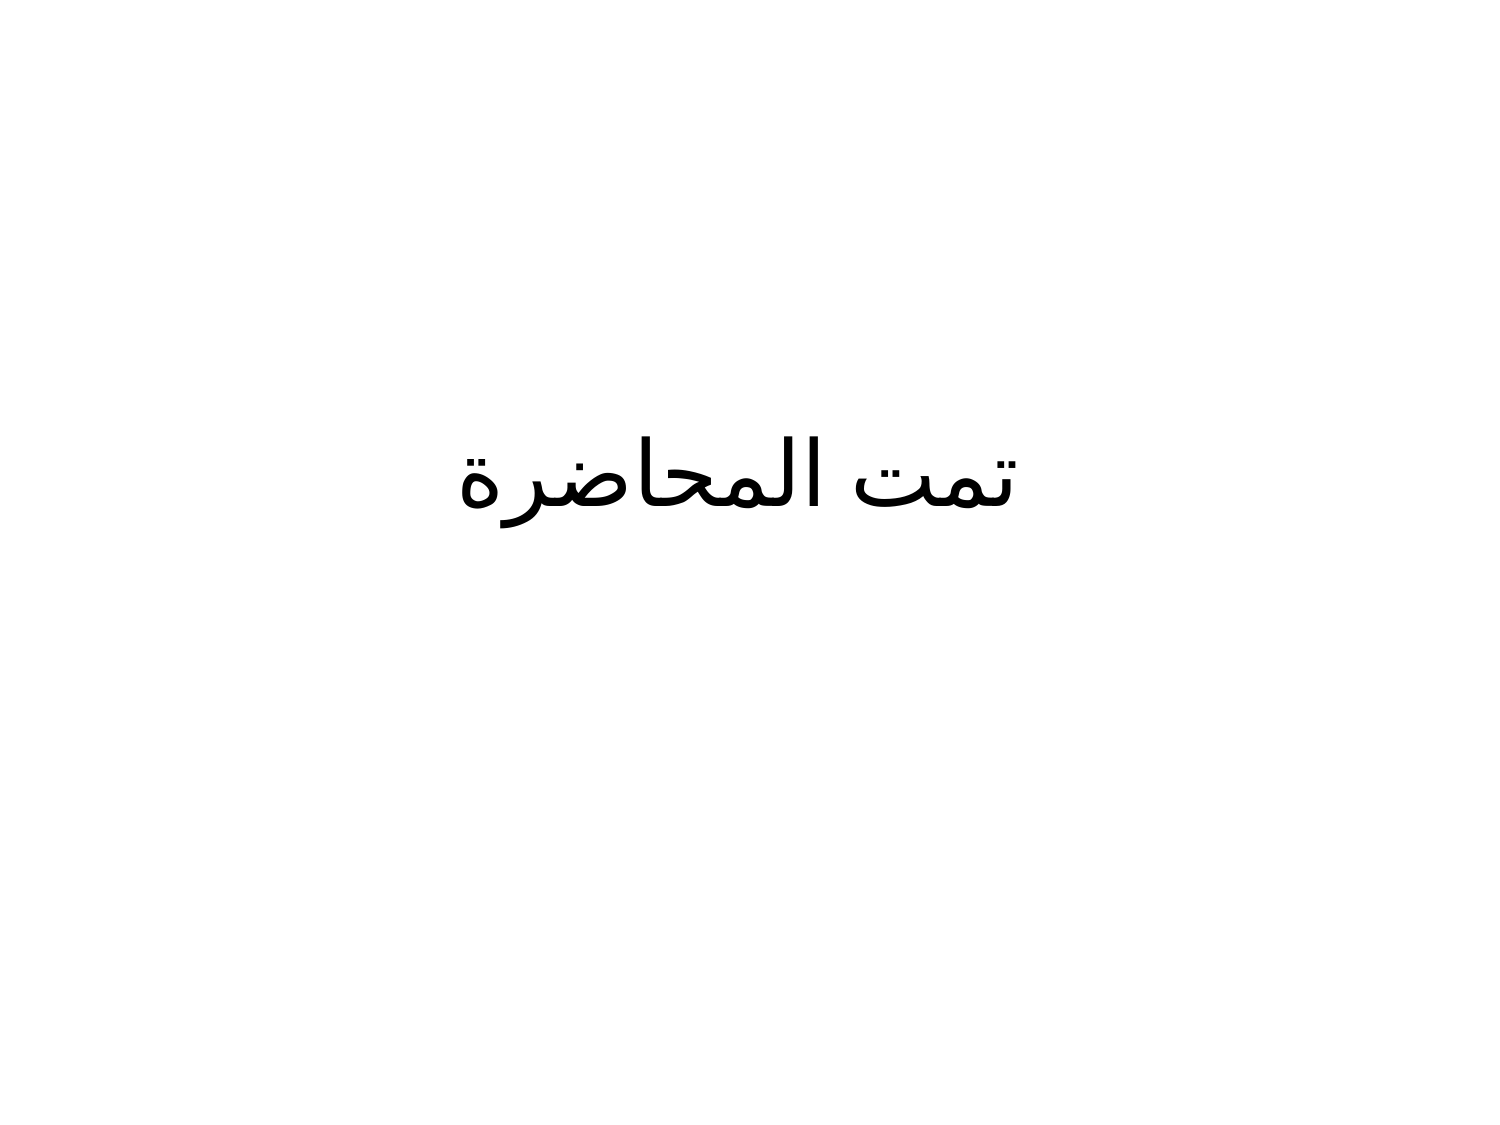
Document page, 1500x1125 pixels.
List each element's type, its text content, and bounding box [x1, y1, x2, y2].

title تمت المحاضرة [112, 349, 1388, 591]
